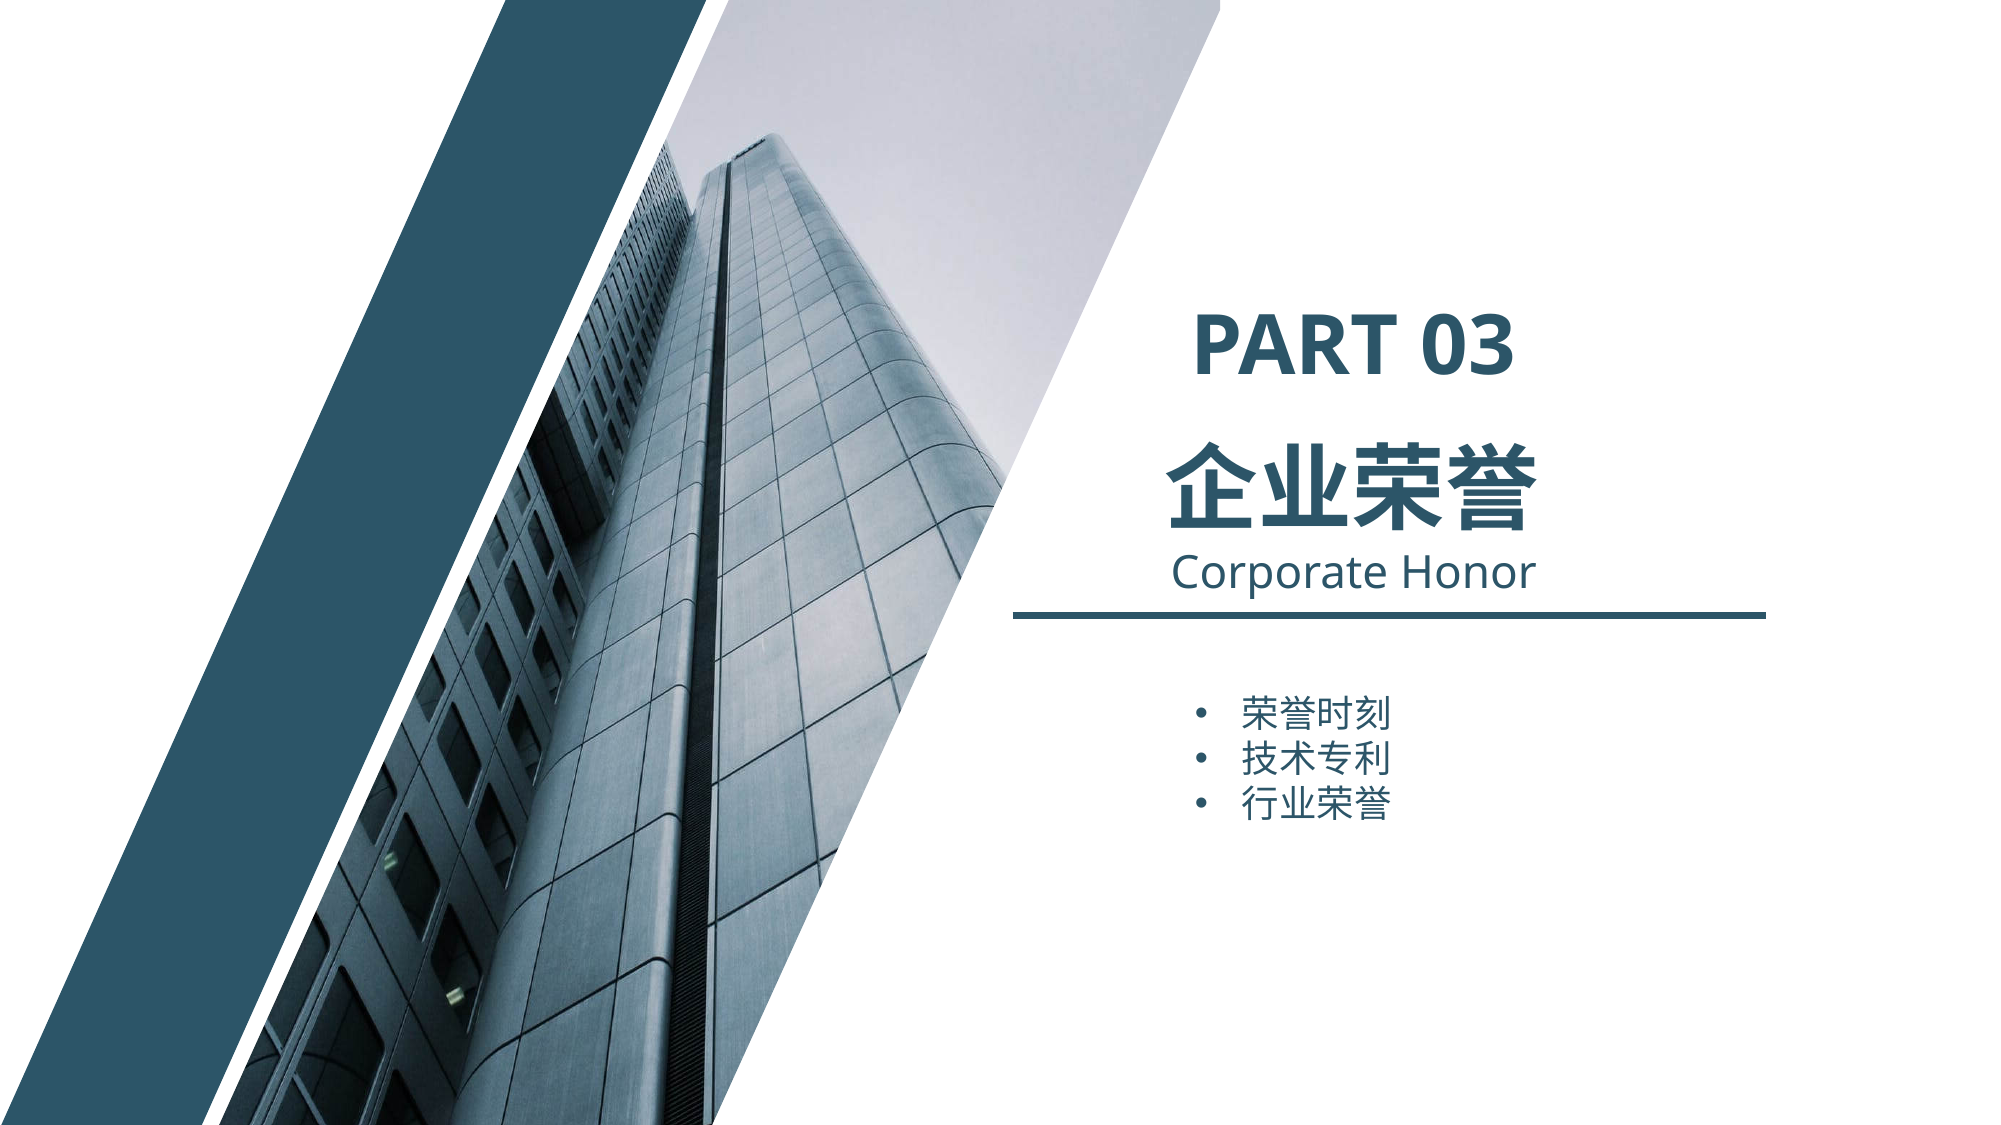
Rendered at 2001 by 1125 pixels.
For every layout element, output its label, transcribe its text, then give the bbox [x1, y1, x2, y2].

picture [162, 0, 1221, 1125]
text_box [0, 763, 162, 1125]
text_box 荣誉时刻 技术专利 行业荣誉 [1221, 682, 1561, 876]
text_box 企业荣誉 [1221, 418, 1604, 552]
text_box Corporate Honor [1221, 535, 1585, 606]
text_box PART 03 [1221, 283, 1610, 399]
